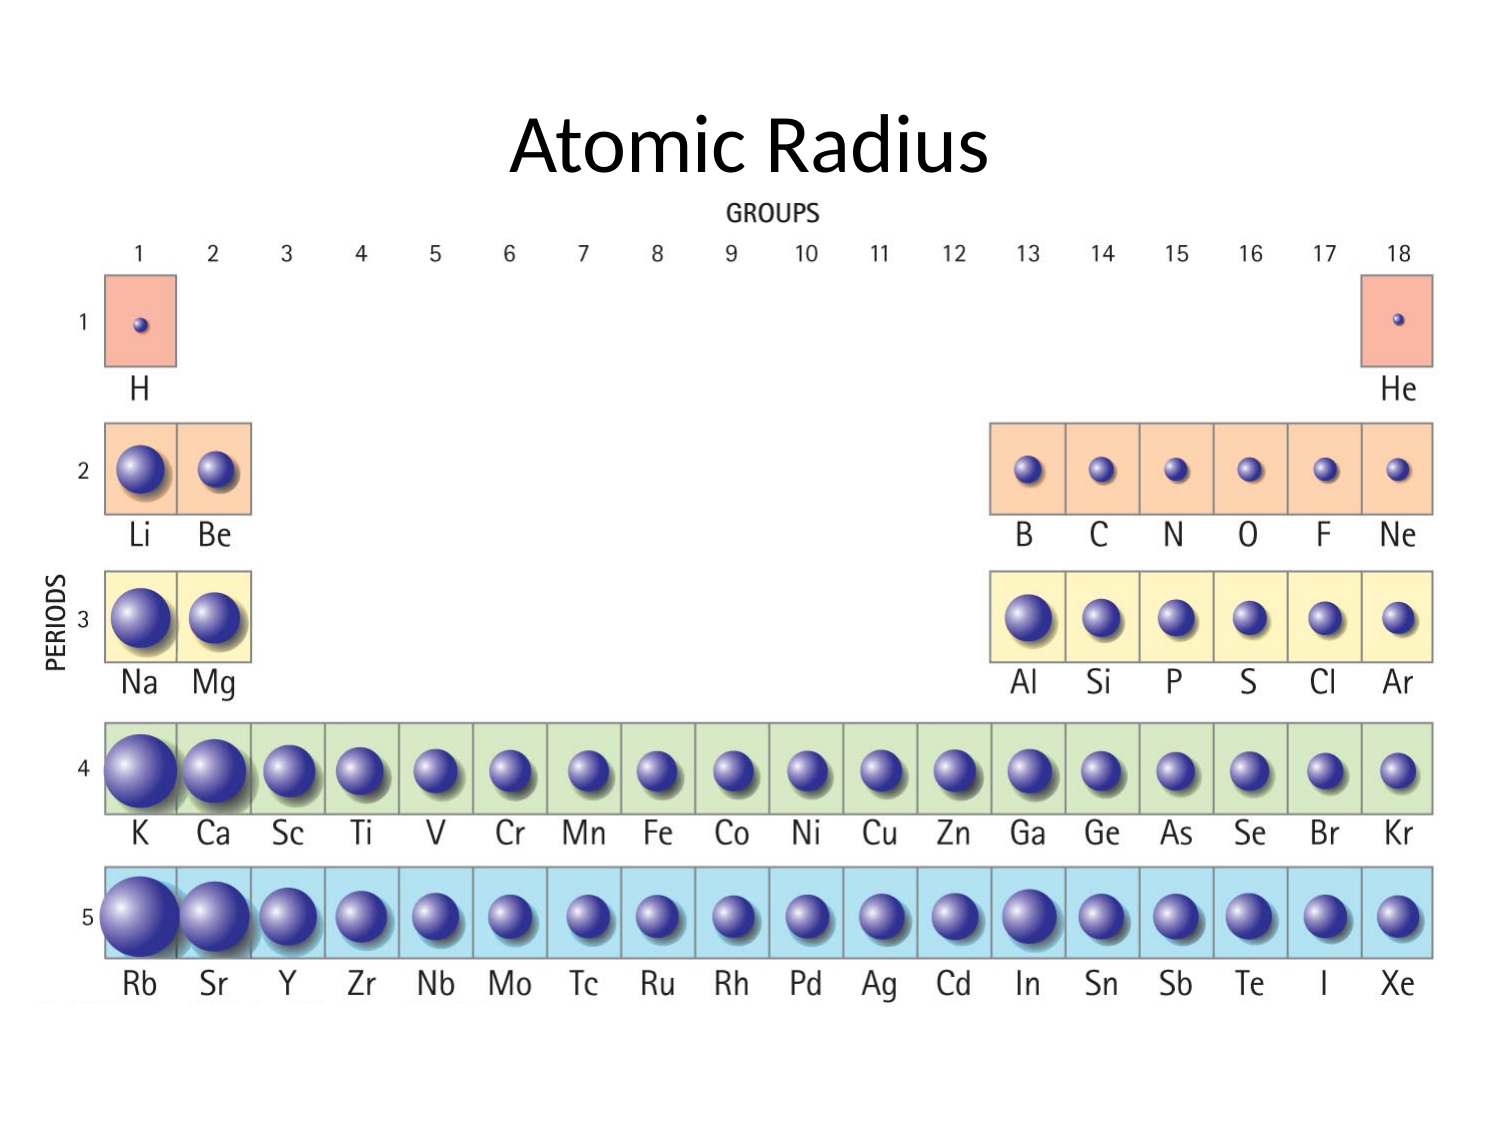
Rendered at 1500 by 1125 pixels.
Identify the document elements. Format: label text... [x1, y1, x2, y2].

title Atomic Radius [75, 45, 1425, 198]
picture [37, 199, 1440, 1004]
